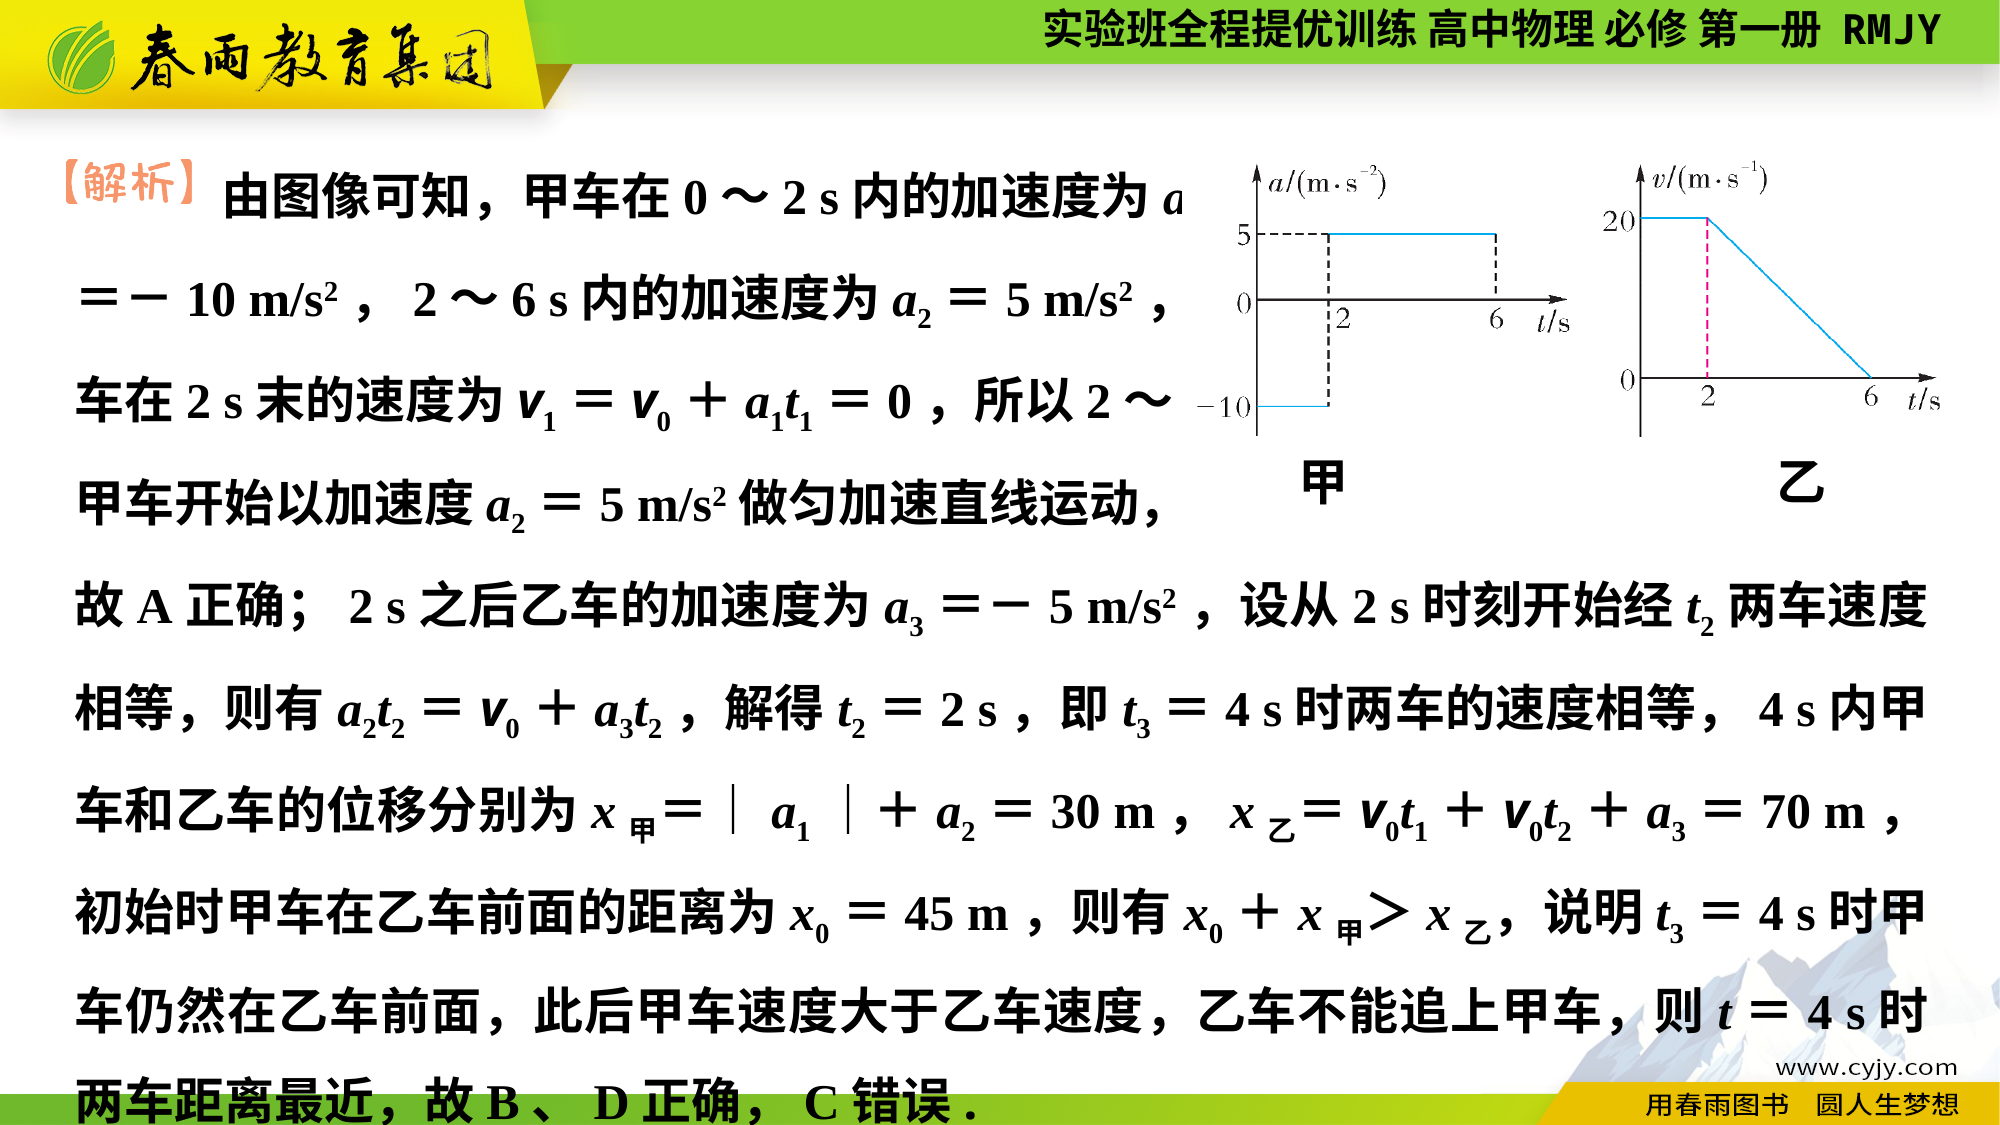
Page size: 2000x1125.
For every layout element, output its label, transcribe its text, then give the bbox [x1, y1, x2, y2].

picture [0, 0, 2000, 1125]
text_box 甲 乙 [1284, 451, 1842, 518]
